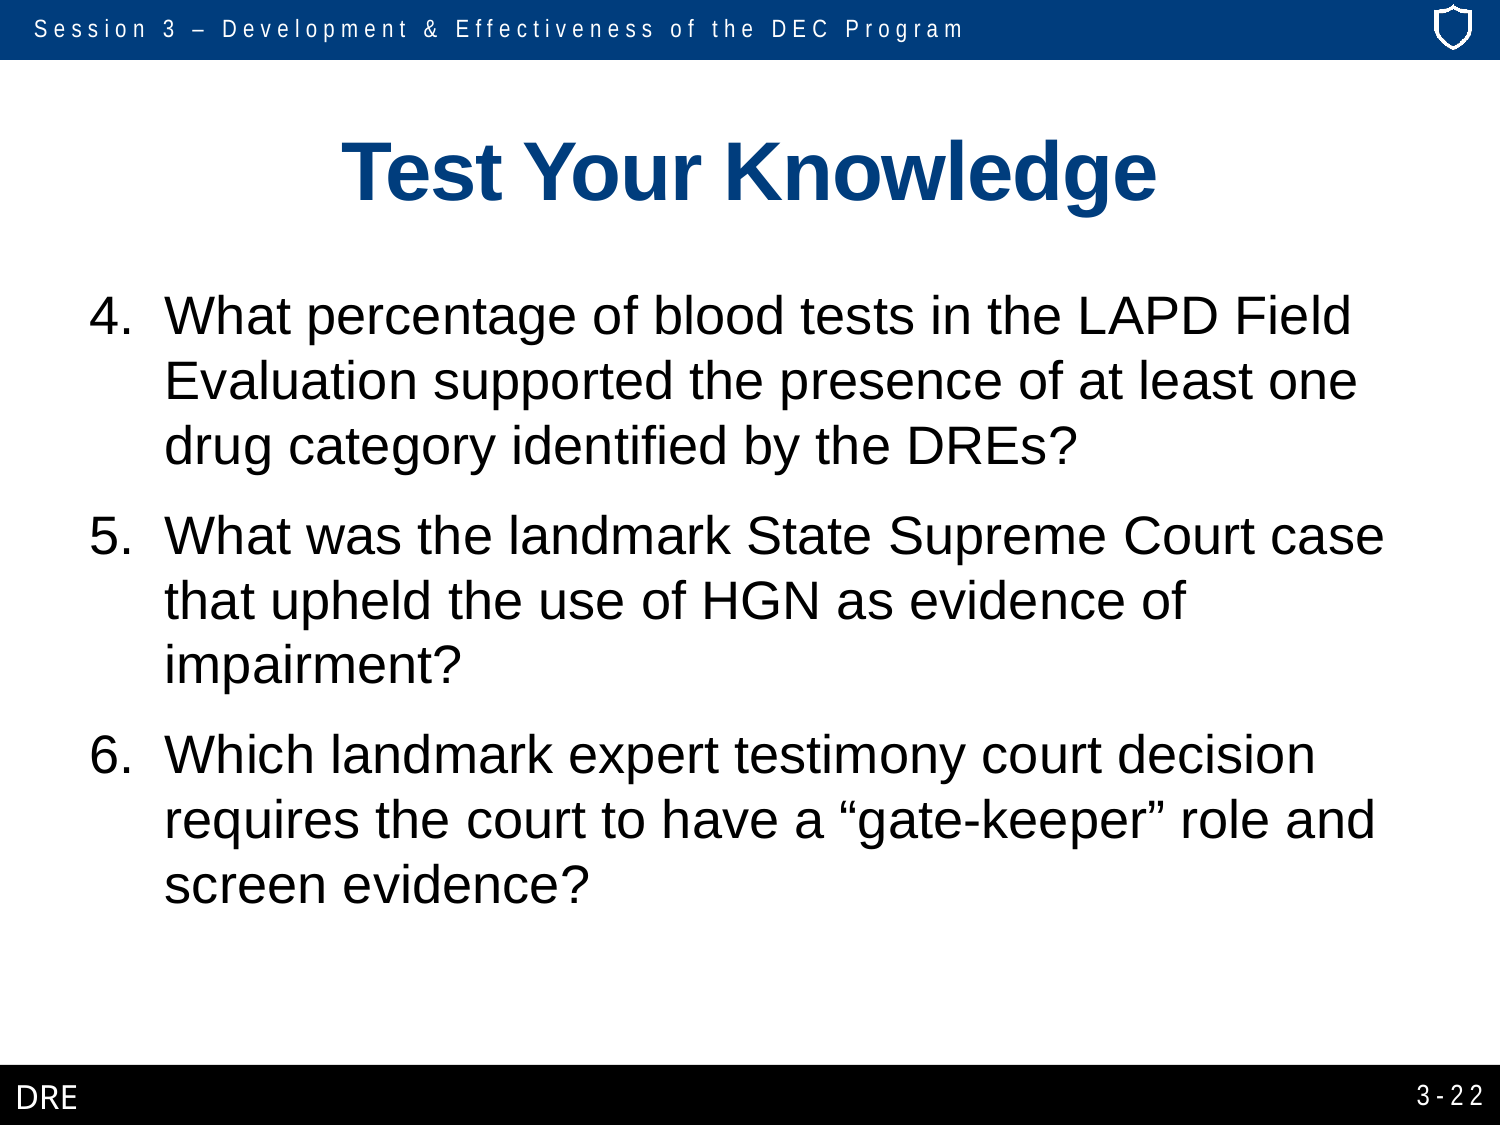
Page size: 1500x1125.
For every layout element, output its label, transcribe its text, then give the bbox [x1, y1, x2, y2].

slide_number 3-22 [1218, 1063, 1499, 1124]
picture [1434, 4, 1472, 50]
text_box What percentage of blood tests in the LAPD Field Evaluation supported the presence of at least one drug category identified by the DREs? What was the landmark State Supreme Court case that upheld the use of HGN as evidence of impairment? Which landmark expert testimony court decision requires the court to have a “gate-keeper” role and screen evidence? [75, 272, 1434, 1048]
title Test Your Knowledge [75, 75, 1425, 225]
